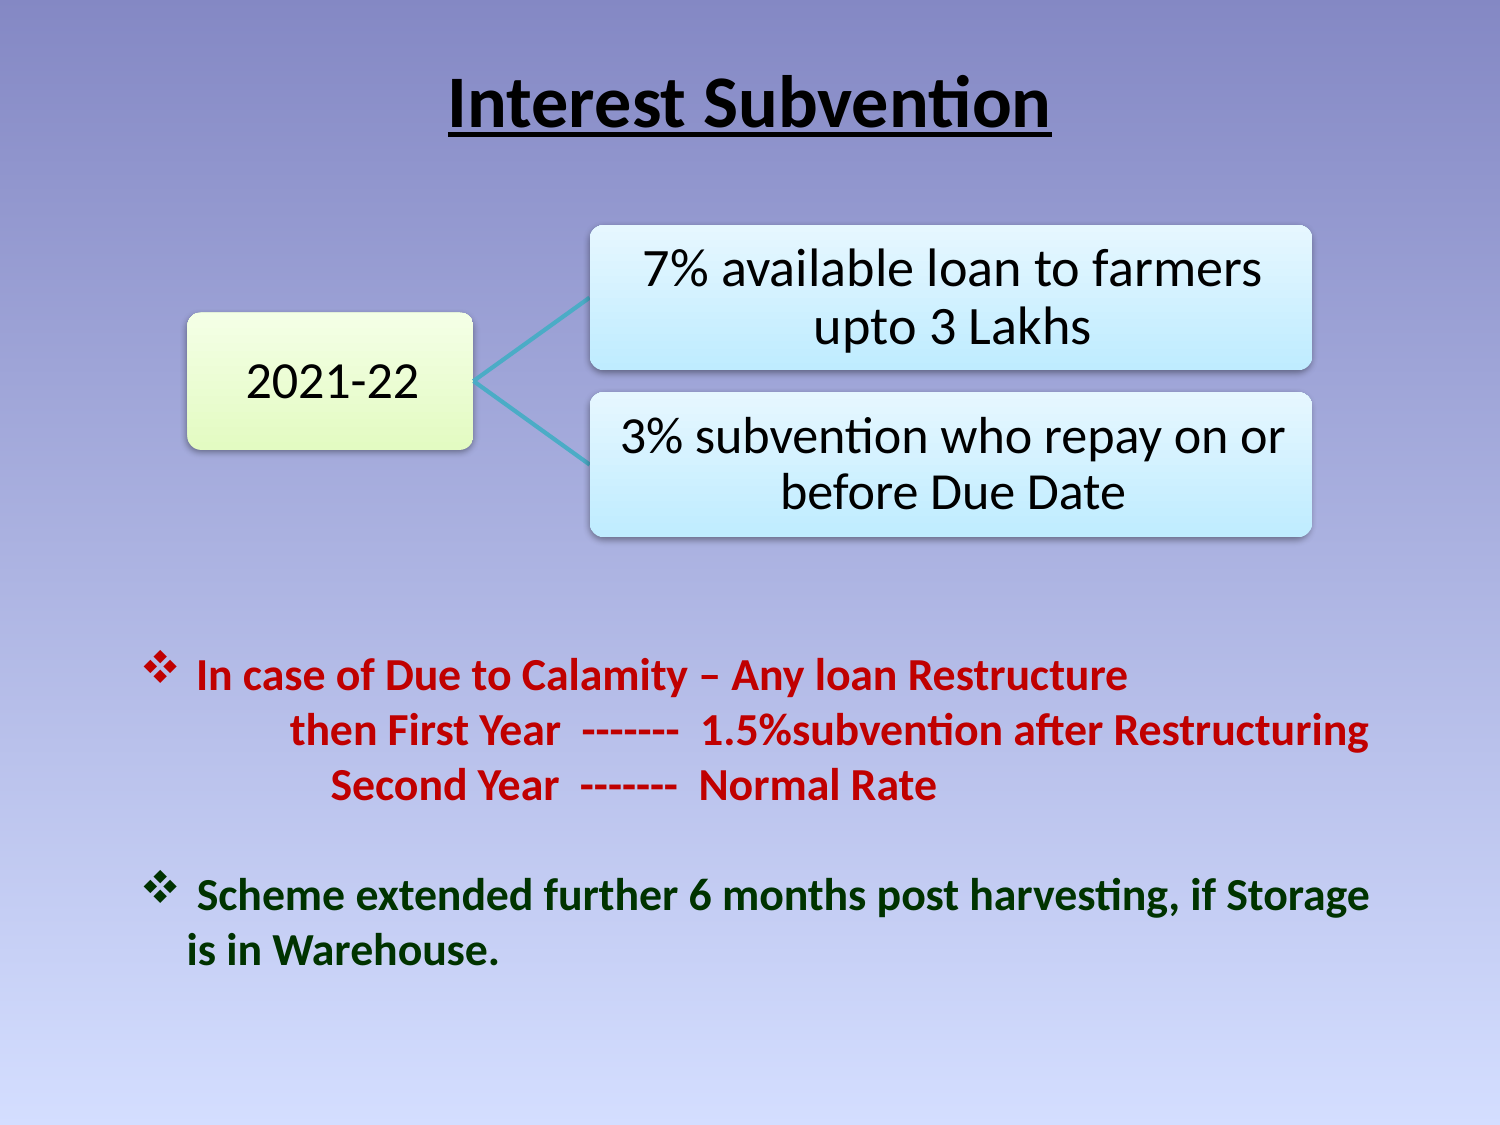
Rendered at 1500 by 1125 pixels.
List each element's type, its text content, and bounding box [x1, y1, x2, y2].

title Interest Subvention [75, 45, 1425, 150]
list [74, 224, 1426, 538]
text_box In case of Due to Calamity – Any loan Restructure then First Year ------- 1.5%subvention after Restructuring Second Year ------- Normal Rate Scheme extended further 6 months post harvesting, if Storage is in Warehouse. [124, 637, 1400, 1038]
